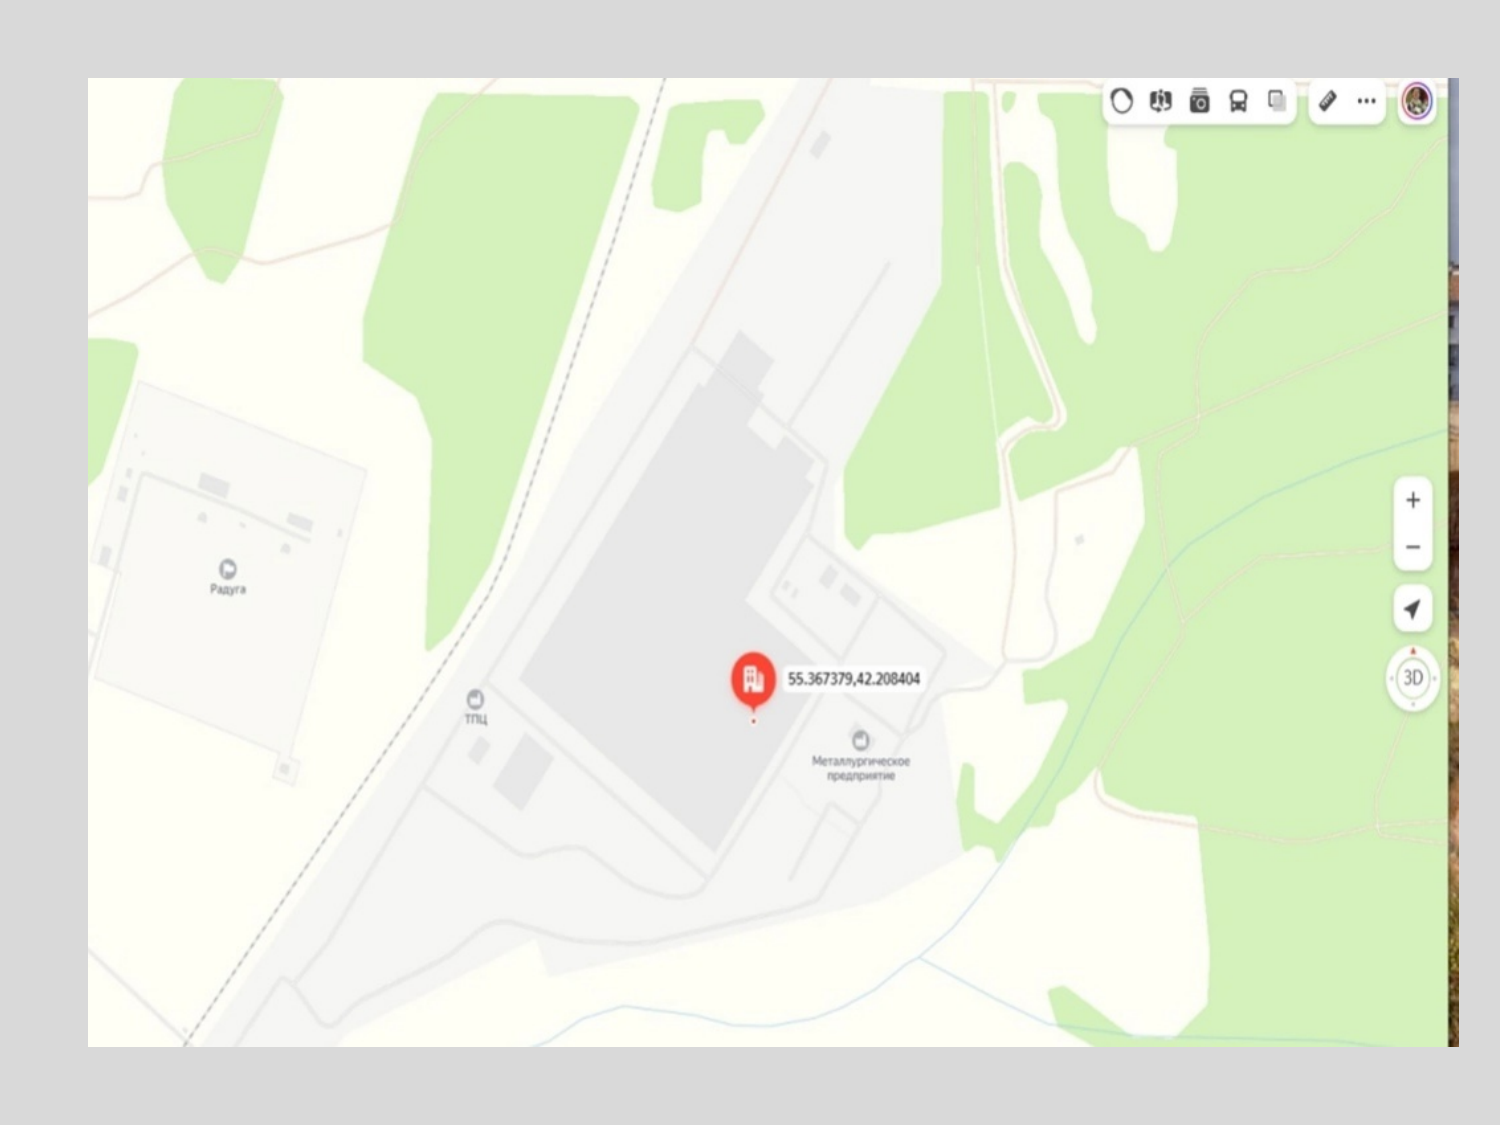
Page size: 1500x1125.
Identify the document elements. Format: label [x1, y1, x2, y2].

picture [88, 77, 1459, 1047]
